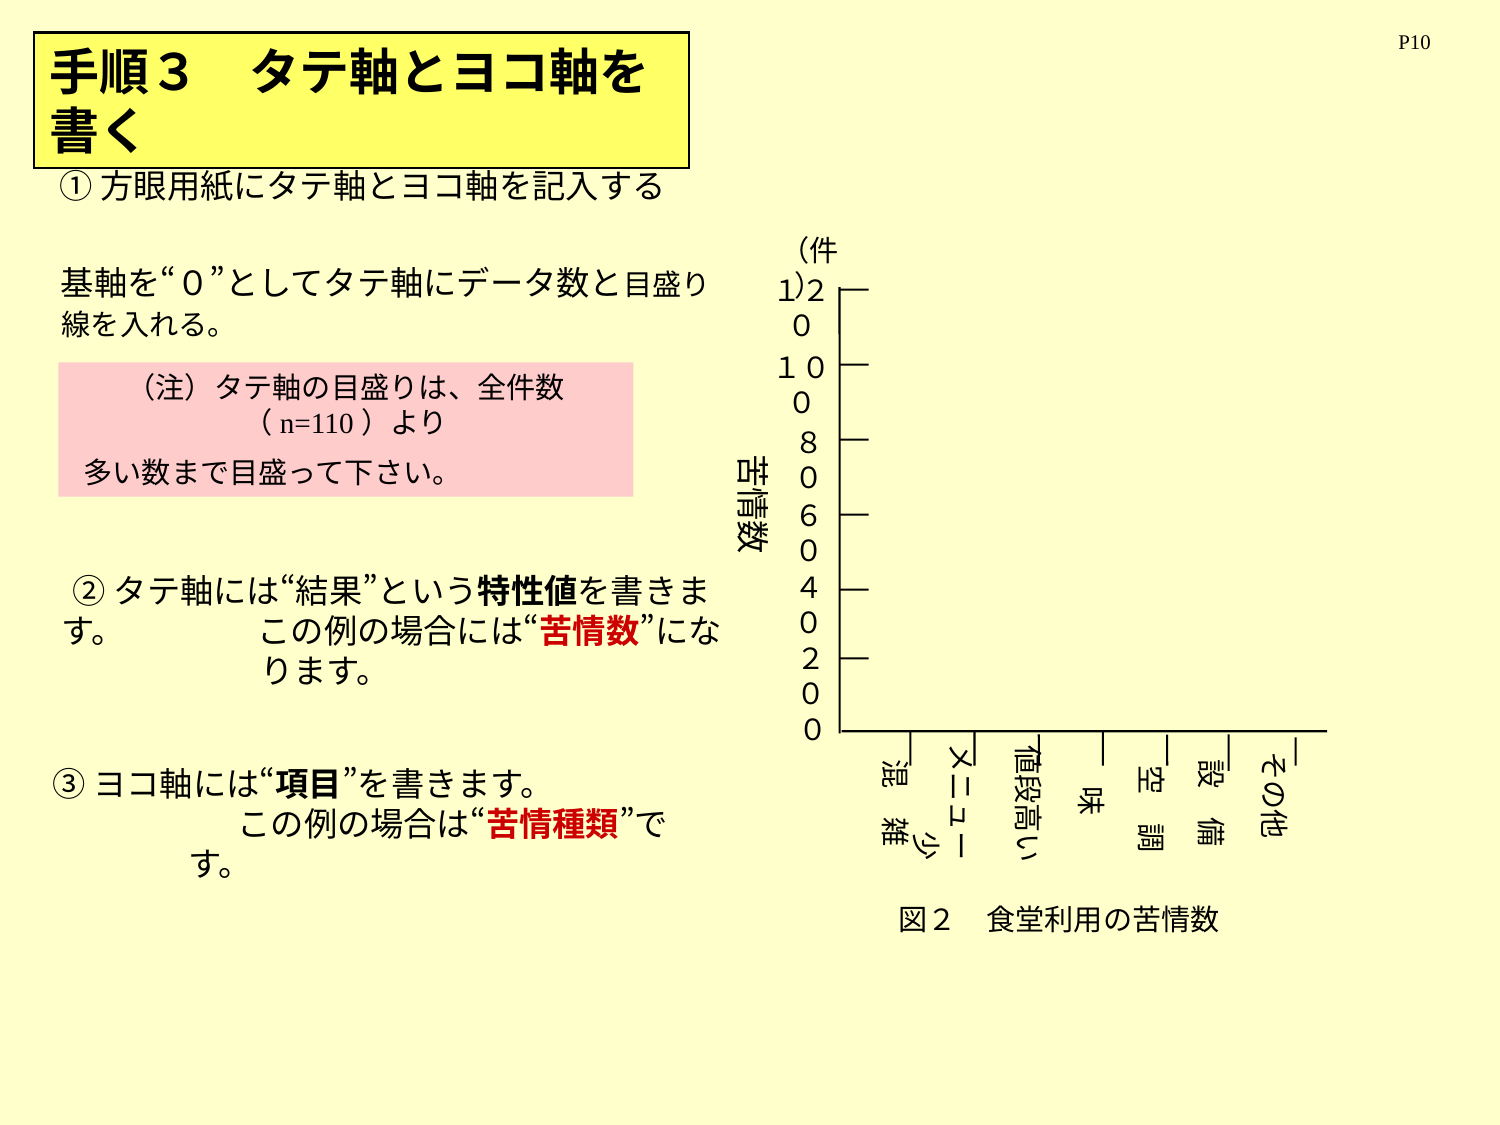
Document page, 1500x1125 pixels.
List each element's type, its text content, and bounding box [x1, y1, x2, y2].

text_box 手順３ タテ軸とヨコ軸を書く [34, 32, 690, 156]
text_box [33, 158, 1328, 734]
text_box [37, 710, 1301, 944]
text_box P10 [1383, 21, 1484, 61]
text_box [38, 254, 869, 708]
